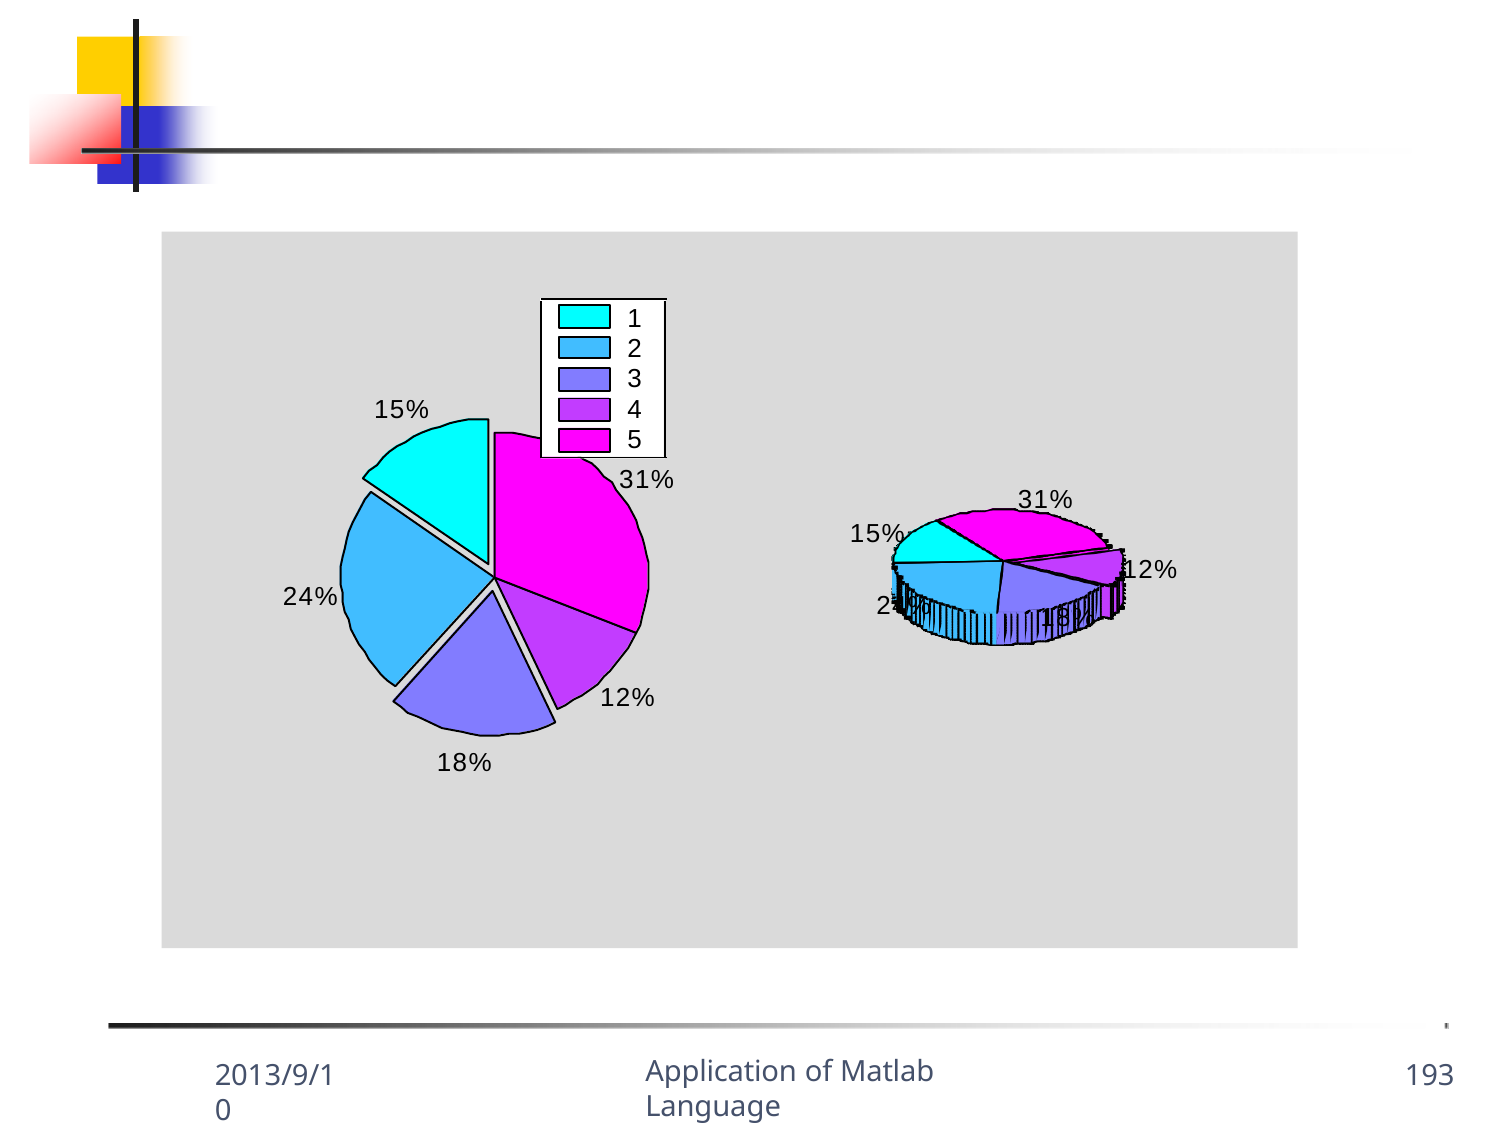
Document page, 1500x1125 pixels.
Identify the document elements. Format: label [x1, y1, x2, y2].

footer [212, 1056, 351, 1125]
text_box [161, 231, 1298, 949]
slide_number [643, 1051, 987, 1125]
picture [108, 1023, 1458, 1029]
slide_number [1400, 1056, 1457, 1125]
picture [29, 36, 1431, 184]
